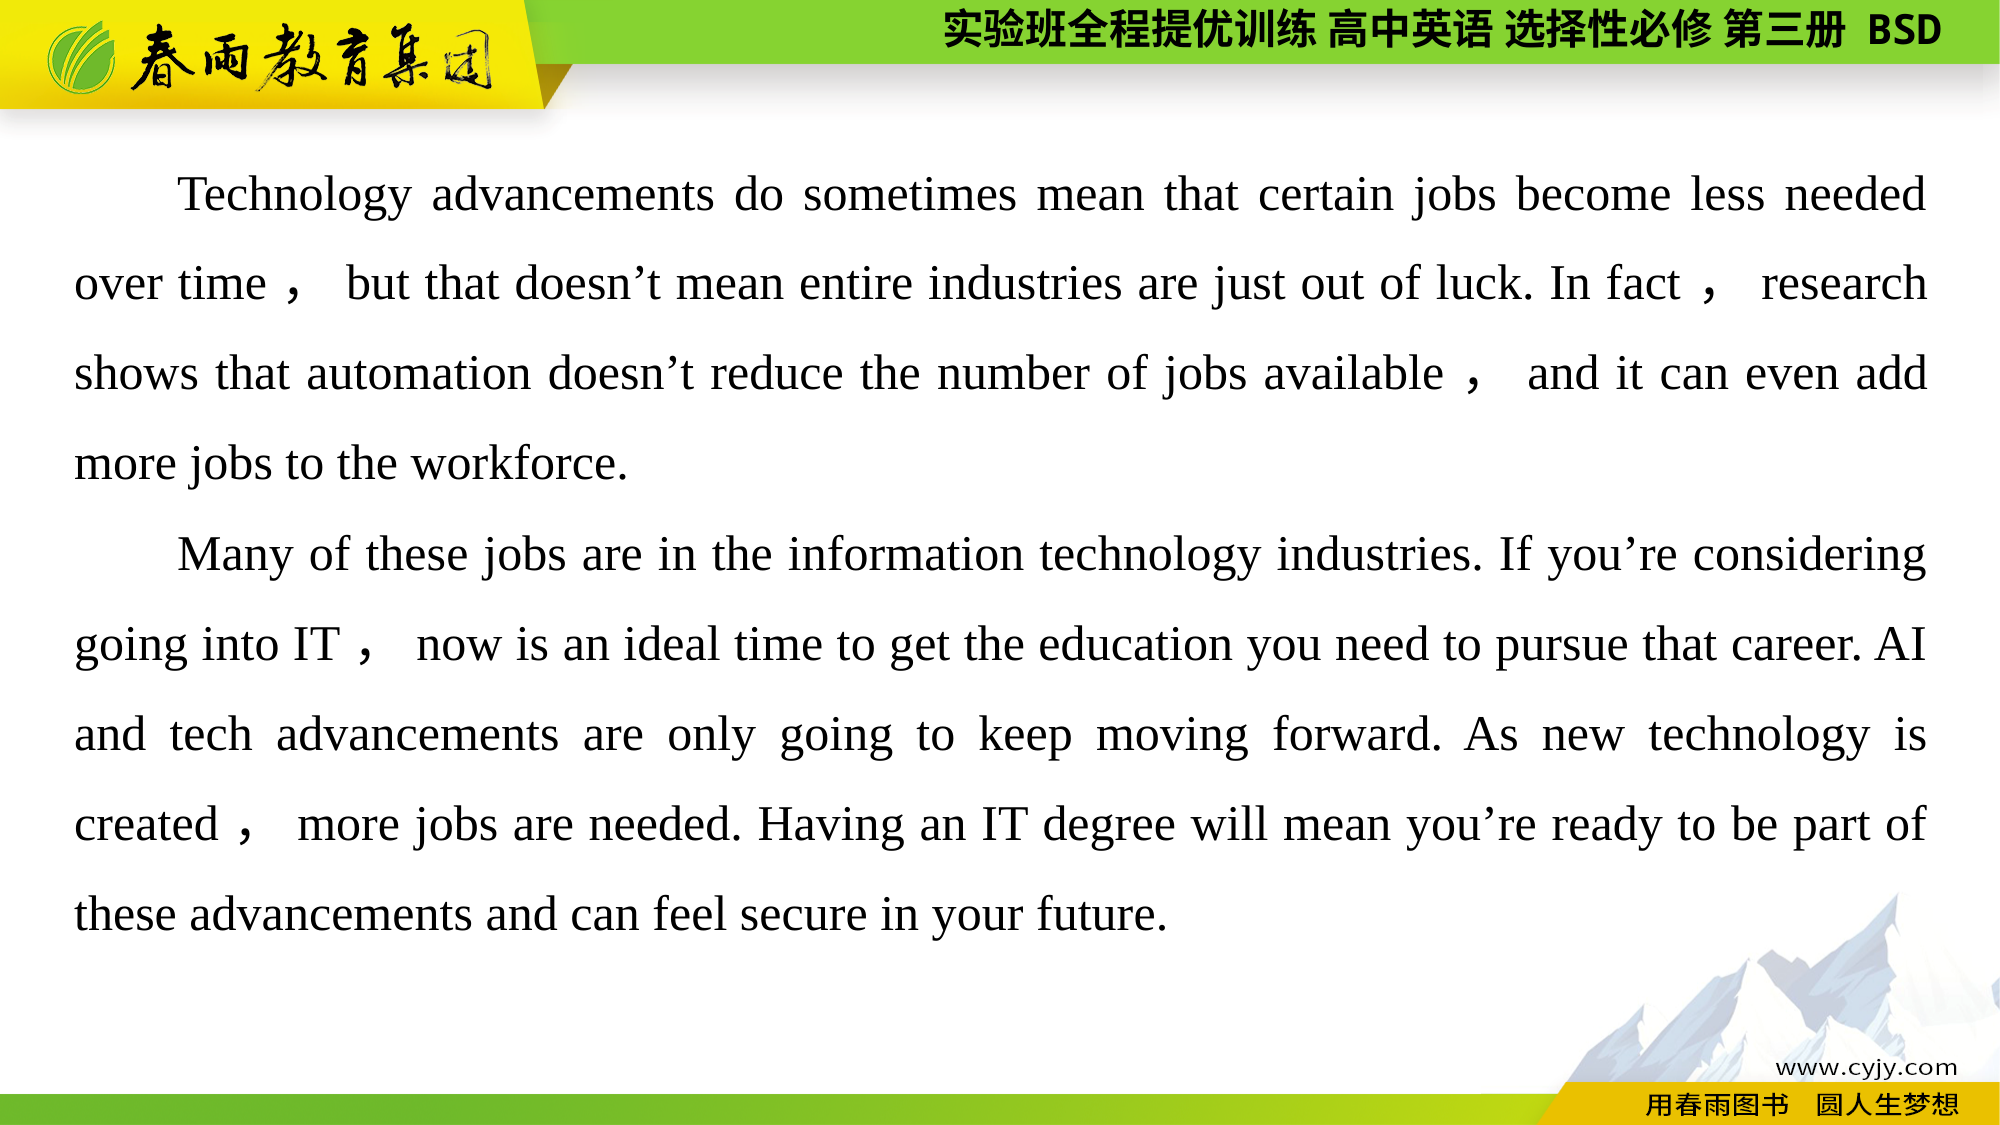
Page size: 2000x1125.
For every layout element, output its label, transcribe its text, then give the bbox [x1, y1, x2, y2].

list Technology advancements do sometimes mean that certain jobs become less needed over time，but that doesn’t mean entire industries are just out of luck. In fact，research shows that automation doesn’t reduce the number of jobs available，and it can even add more jobs to the workforce. Many of these jobs are in the information technology industries. If you’re considering going into IT，now is an ideal time to get the education you need to pursue that career. AI and tech advancements are only going to keep moving forward. As new technology is created，more jobs are needed. Having an IT degree will mean you’re ready to be part of these advancements and can feel secure in your future. [59, 122, 1944, 945]
picture [0, 0, 2000, 1125]
